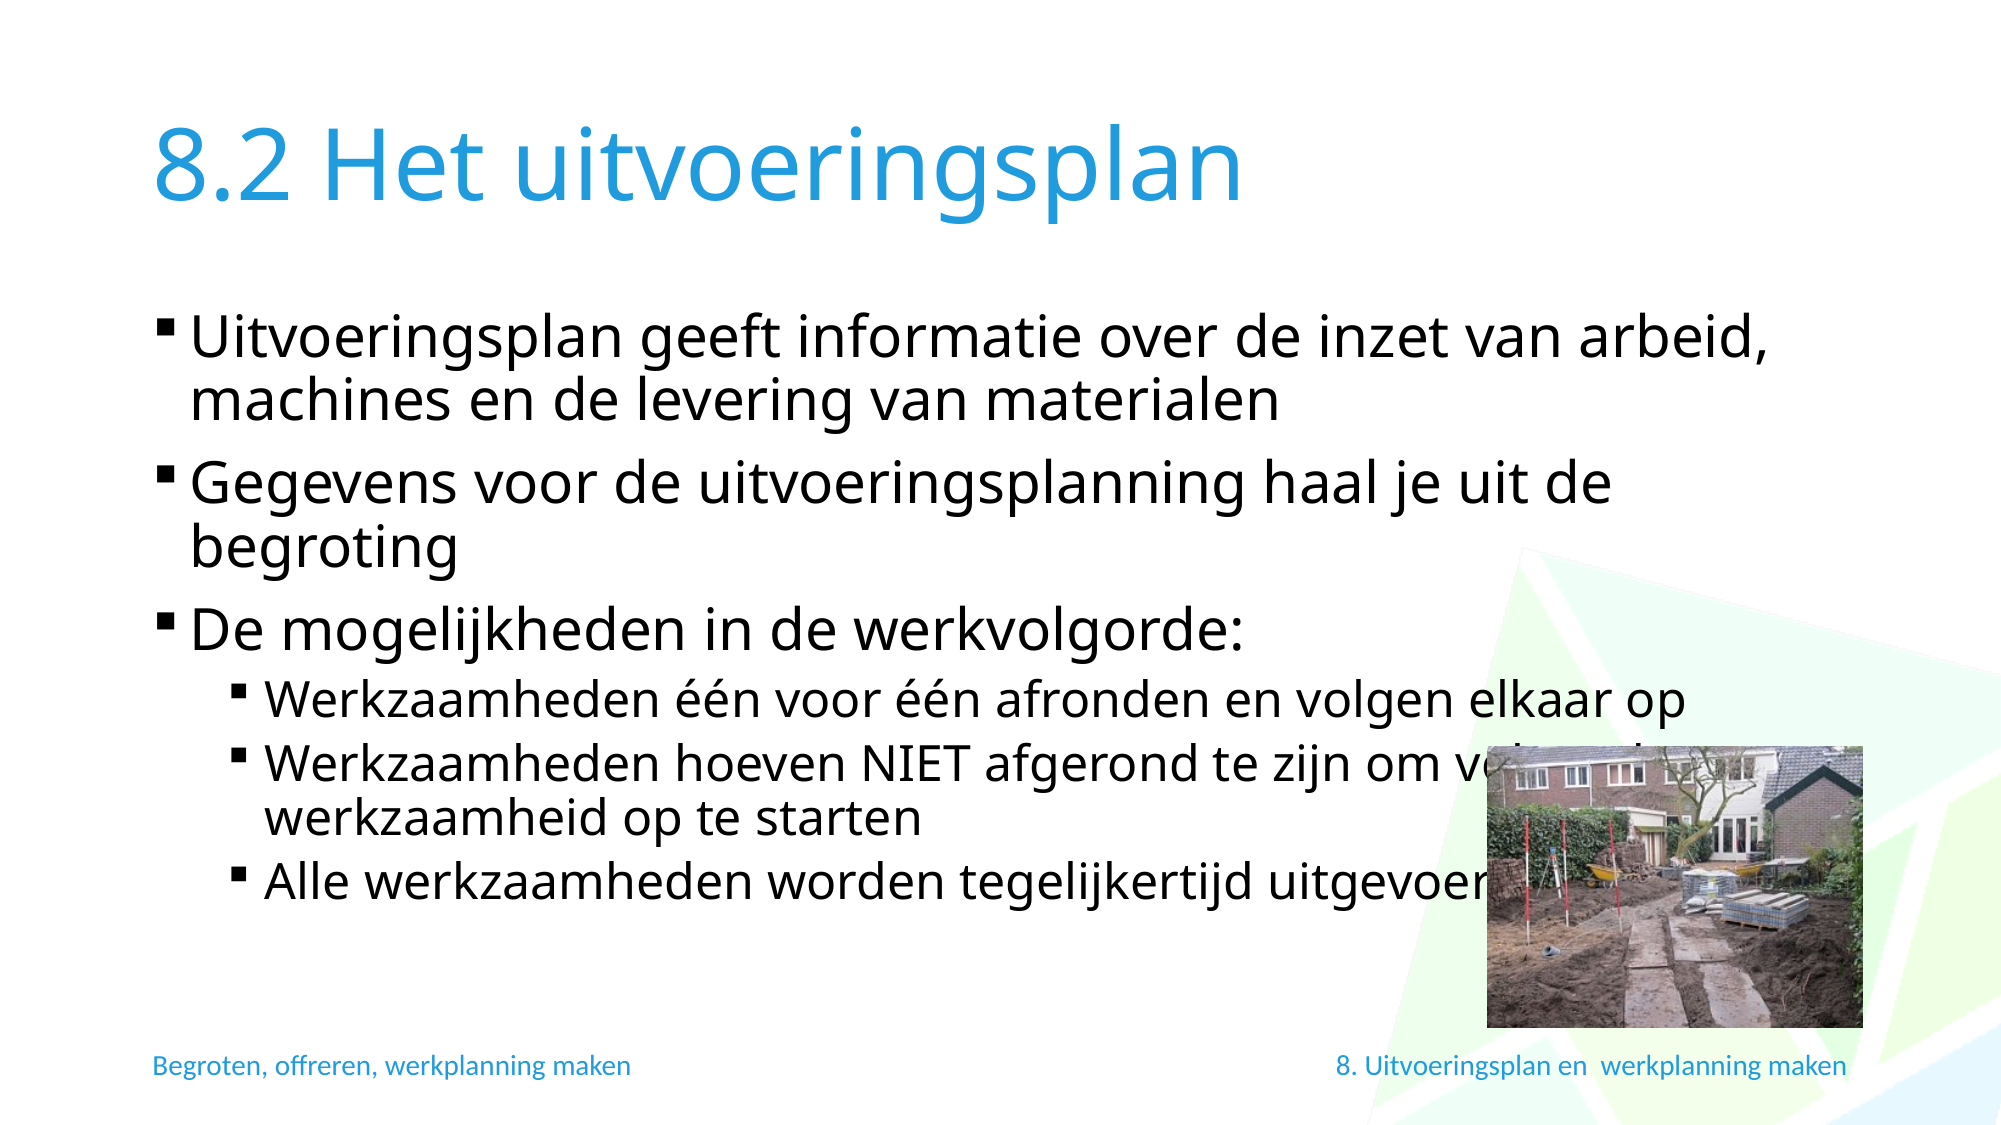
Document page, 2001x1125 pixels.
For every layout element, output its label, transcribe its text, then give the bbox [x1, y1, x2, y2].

picture [1487, 746, 1863, 1028]
title 8.2 Het uitvoeringsplan [137, 59, 1863, 278]
list Begroten, offreren, werkplanning maken [137, 1042, 658, 1087]
list 8. Uitvoeringsplan en werkplanning maken [1204, 1042, 1863, 1103]
list Uitvoeringsplan geeft informatie over de inzet van arbeid, machines en de levering van materialen Gegevens voor de uitvoeringsplanning haal je uit de begroting De mogelijkheden in de werkvolgorde: Werkzaamheden één voor één afronden en volgen elkaar op Werkzaamheden hoeven NIET afgerond te zijn om volgende werkzaamheid op te starten Alle werkzaamheden worden tegelijkertijd uitgevoerd [137, 299, 1863, 1014]
